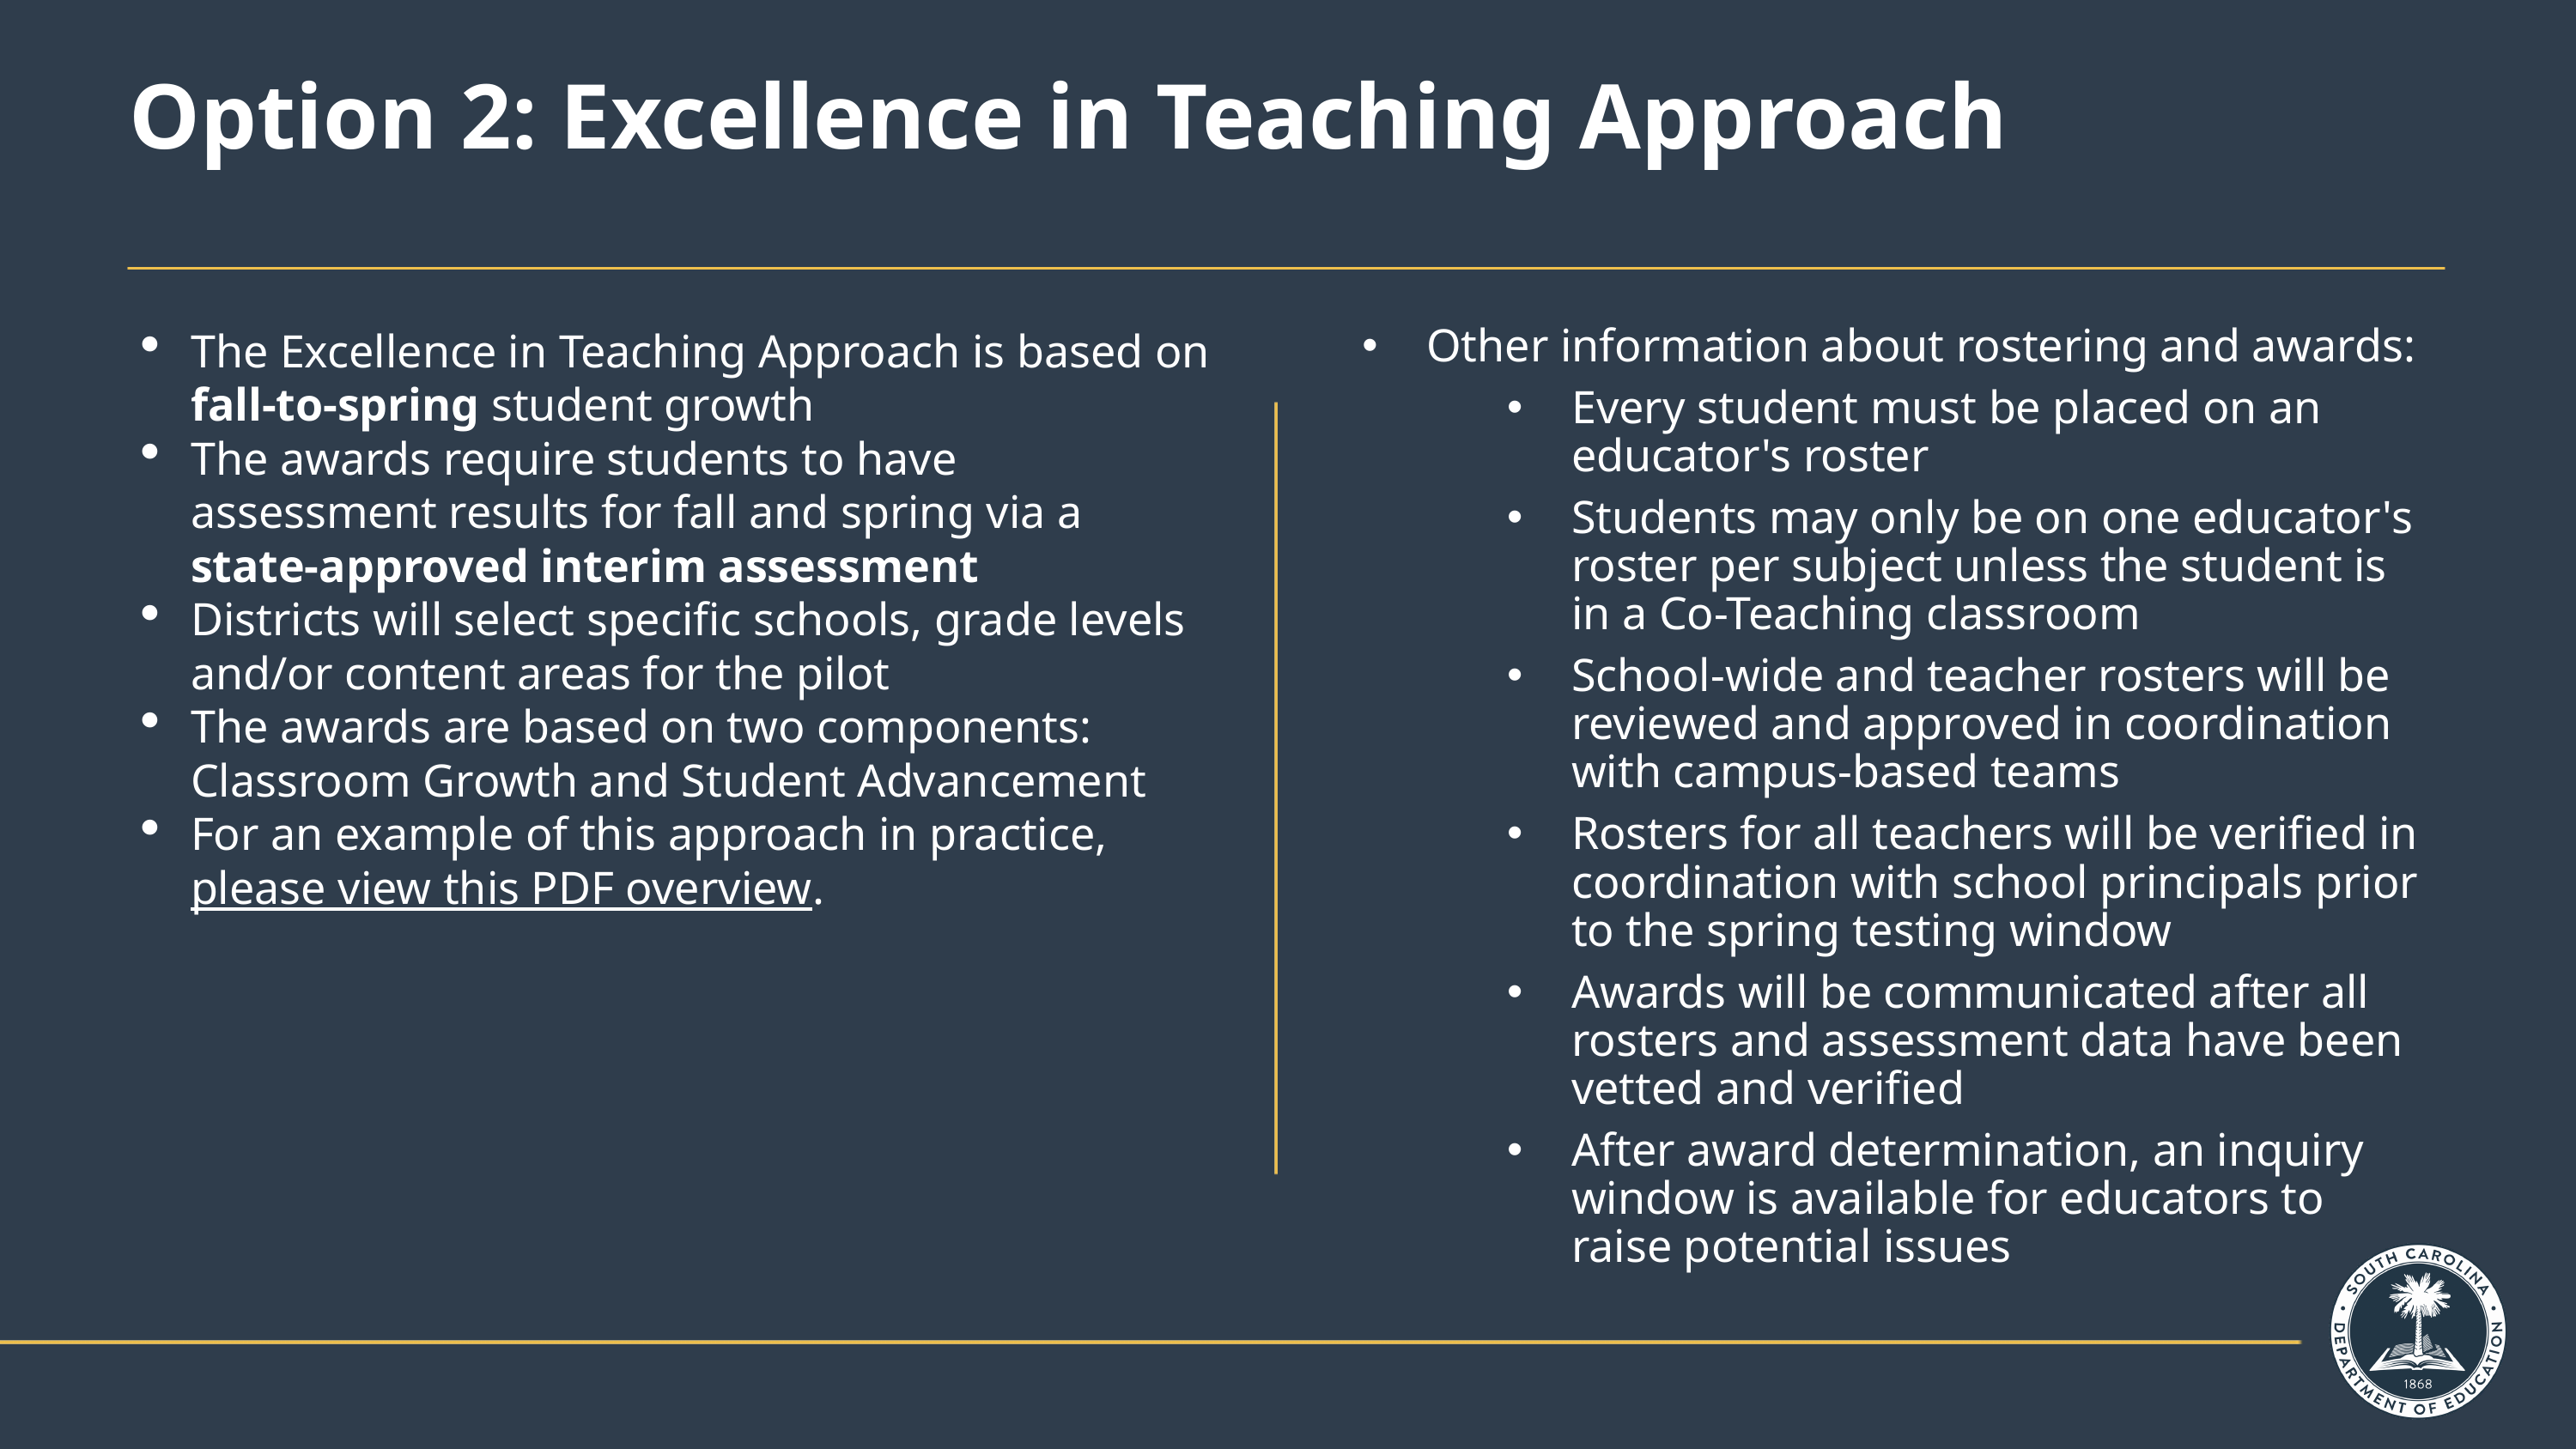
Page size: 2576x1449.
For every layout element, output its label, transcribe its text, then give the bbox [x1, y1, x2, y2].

picture [889, 403, 1663, 1174]
list Other information about rostering and awards: Every student must be placed on an educator's roster Students may only be on one educator's roster per subject unless the student is in a Co-Teaching classroom School-wide and teacher rosters will be reviewed and approved in coordination with campus-based teams Rosters for all teachers will be verified in coordination with school principals prior to the spring testing window Awards will be communicated after all rosters and assessment data have been vetted and verified After award determination, an inquiry window is available for educators to raise potential issues [1349, 316, 2445, 1213]
title Option 2: Excellence in Teaching Approach [129, 76, 2440, 319]
picture [2329, 1243, 2507, 1420]
list The Excellence in Teaching Approach is based on fall-to-spring student growth The awards require students to have assessment results for fall and spring via a state-approved interim assessment Districts will select specific schools, grade levels and/or content areas for the pilot The awards are based on two components: Classroom Growth and Student Advancement For an example of this approach in practice, please view this PDF overview. [129, 316, 1224, 1213]
